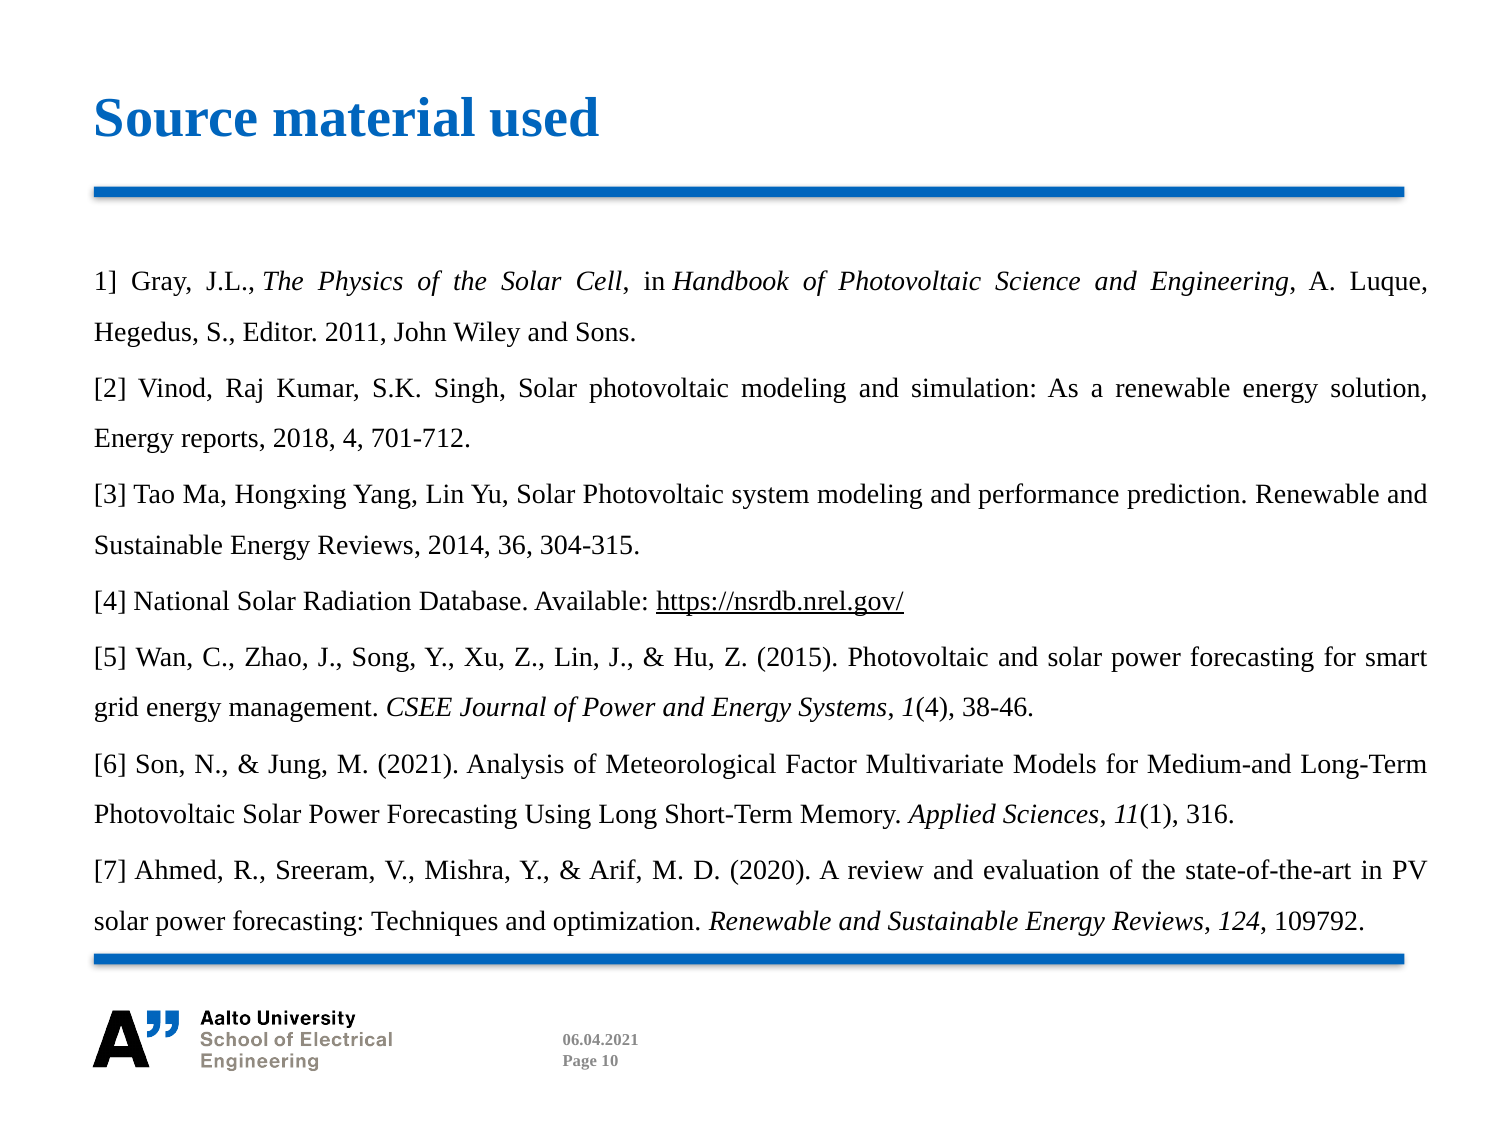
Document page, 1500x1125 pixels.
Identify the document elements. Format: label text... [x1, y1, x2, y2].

title Source material used [93, 80, 1369, 228]
list 1] Gray, J.L., The Physics of the Solar Cell, in Handbook of Photovoltaic Science and Engineering, A. Luque, Hegedus, S., Editor. 2011, John Wiley and Sons. [2] Vinod, Raj Kumar, S.K. Singh, Solar photovoltaic modeling and simulation: As a renewable energy solution, Energy reports, 2018, 4, 701-712. [3] Tao Ma, Hongxing Yang, Lin Yu, Solar Photovoltaic system modeling and performance prediction. Renewable and Sustainable Energy Reviews, 2014, 36, 304-315. [4] National Solar Radiation Database. Available: https://nsrdb.nrel.gov/ [5] Wan, C., Zhao, J., Song, Y., Xu, Z., Lin, J., & Hu, Z. (2015). Photovoltaic and solar power forecasting for smart grid energy management. CSEE Journal of Power and Energy Systems, 1(4), 38-46. [6] Son, N., & Jung, M. (2021). Analysis of Meteorological Factor Multivariate Models for Medium-and Long-Term Photovoltaic Solar Power Forecasting Using Long Short-Term Memory. Applied Sciences, 11(1), 316. [7] Ahmed, R., Sreeram, V., Mishra, Y., & Arif, M. D. (2020). A review and evaluation of the state-of-the-art in PV solar power forecasting: Techniques and optimization. Renewable and Sustainable Energy Reviews, 124, 109792. [93, 245, 1429, 949]
picture [35, 953, 449, 1125]
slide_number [562, 1029, 816, 1050]
slide_number Page 10 [562, 1050, 816, 1071]
